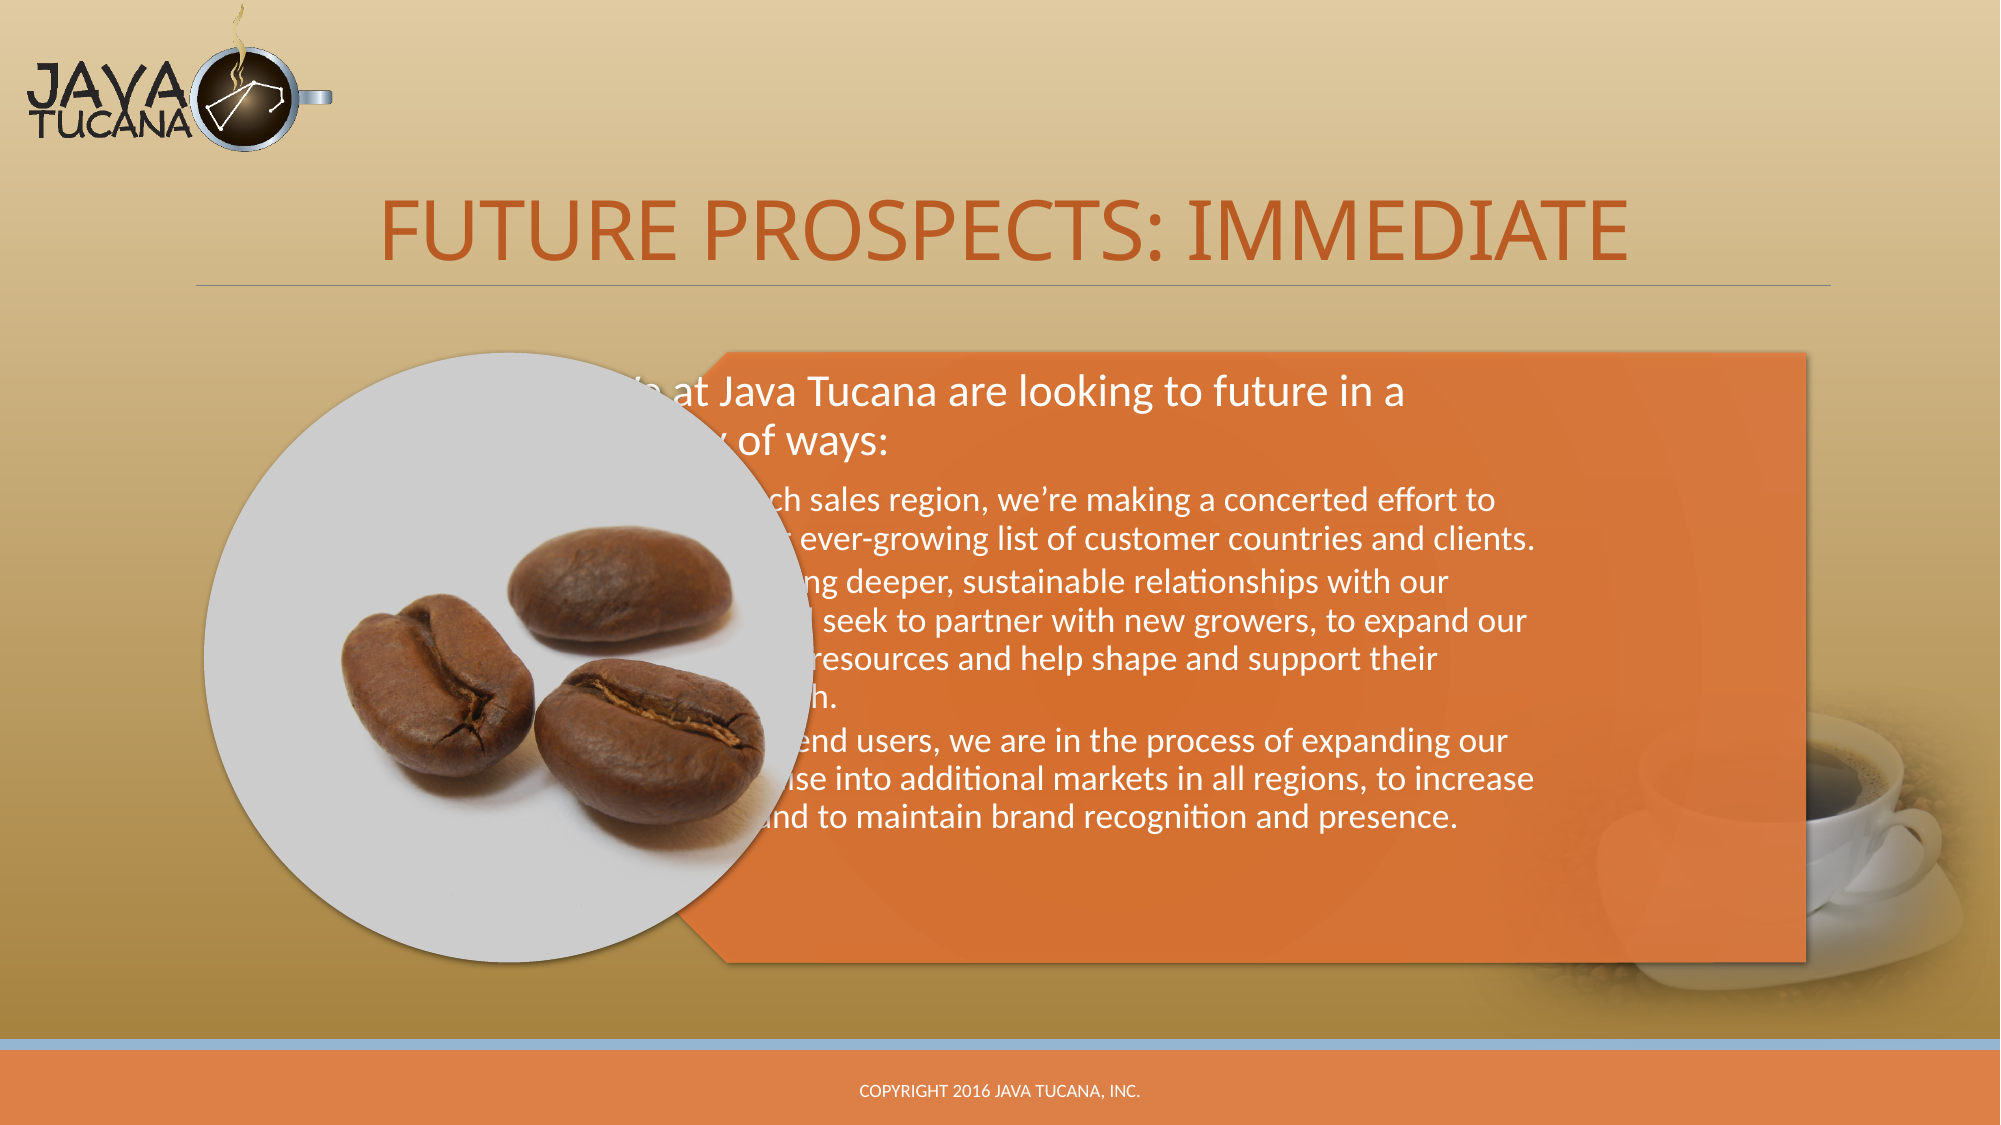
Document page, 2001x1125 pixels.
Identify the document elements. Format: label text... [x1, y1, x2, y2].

picture [13, 0, 341, 159]
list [94, 284, 1916, 1031]
footer Copyright 2016 Java Tucana, Inc. [604, 1059, 1396, 1120]
title FUTURE PROSPECTS: IMMEDIATE [180, 47, 1830, 280]
